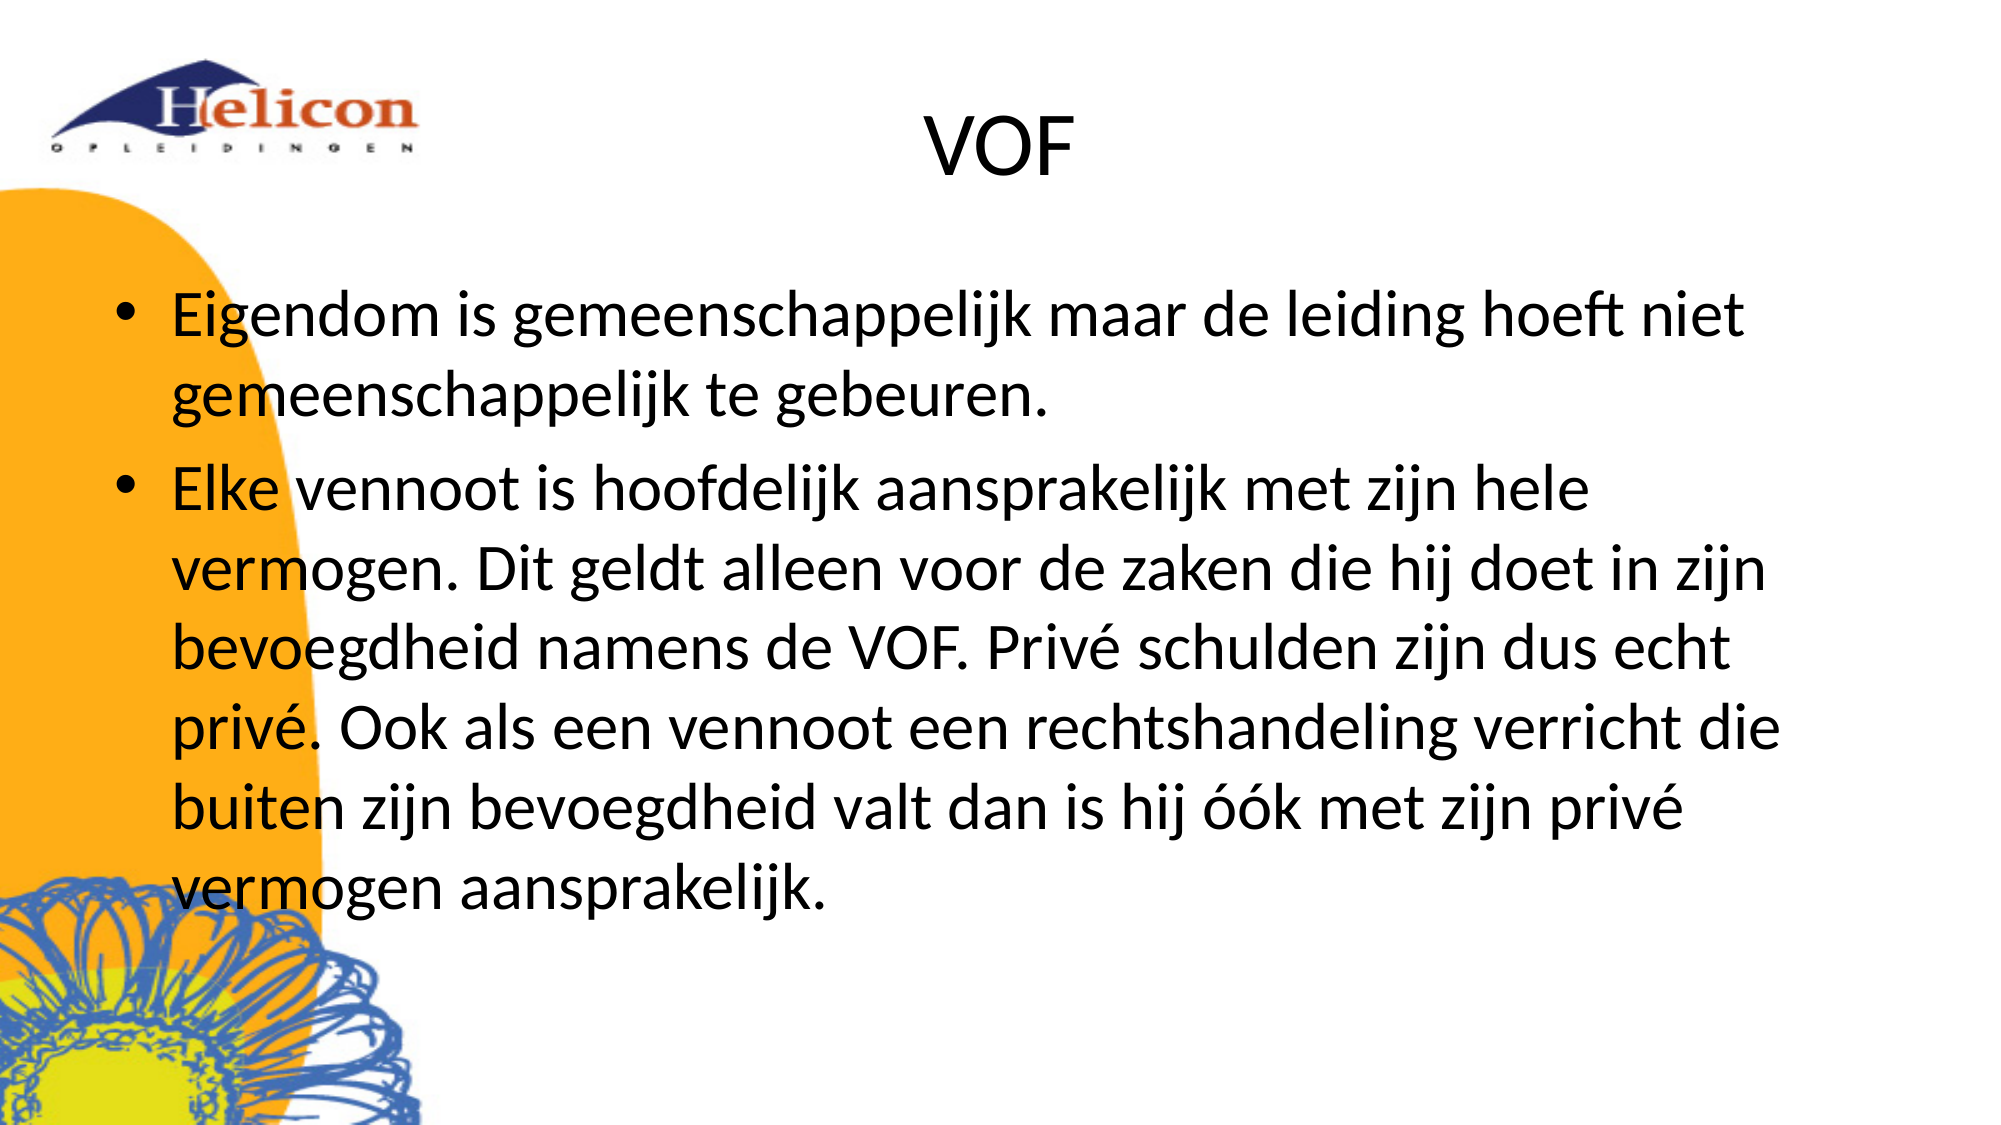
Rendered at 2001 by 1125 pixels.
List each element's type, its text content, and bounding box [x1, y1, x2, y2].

picture [0, 0, 2001, 1125]
list Eigendom is gemeenschappelijk maar de leiding hoeft niet gemeenschappelijk te gebeuren. Elke vennoot is hoofdelijk aansprakelijk met zijn hele vermogen. Dit geldt alleen voor de zaken die hij doet in zijn bevoegdheid namens de VOF. Privé schulden zijn dus echt privé. Ook als een vennoot een rechtshandeling verricht die buiten zijn bevoegdheid valt dan is hij óók met zijn privé vermogen aansprakelijk. [99, 262, 1900, 1005]
title VOF [99, 45, 1900, 233]
